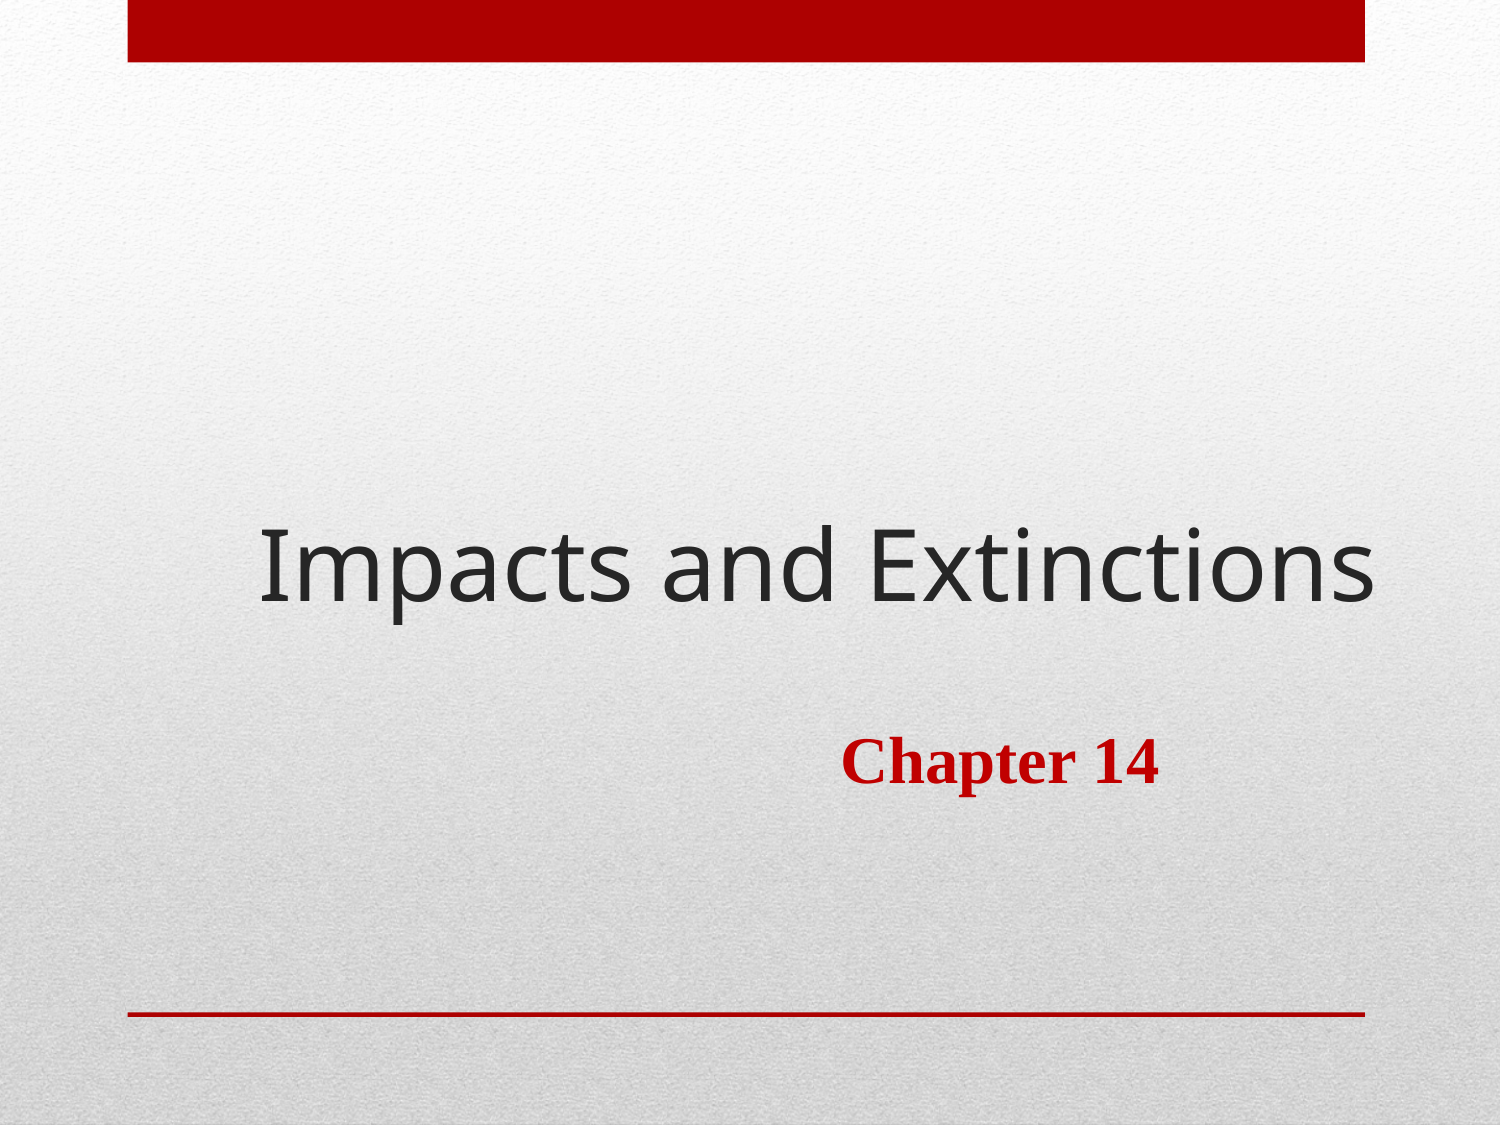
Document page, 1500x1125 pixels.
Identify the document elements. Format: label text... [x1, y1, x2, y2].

title Impacts and Extinctions [225, 387, 1438, 629]
subtitle Chapter 14 [562, 612, 1438, 901]
